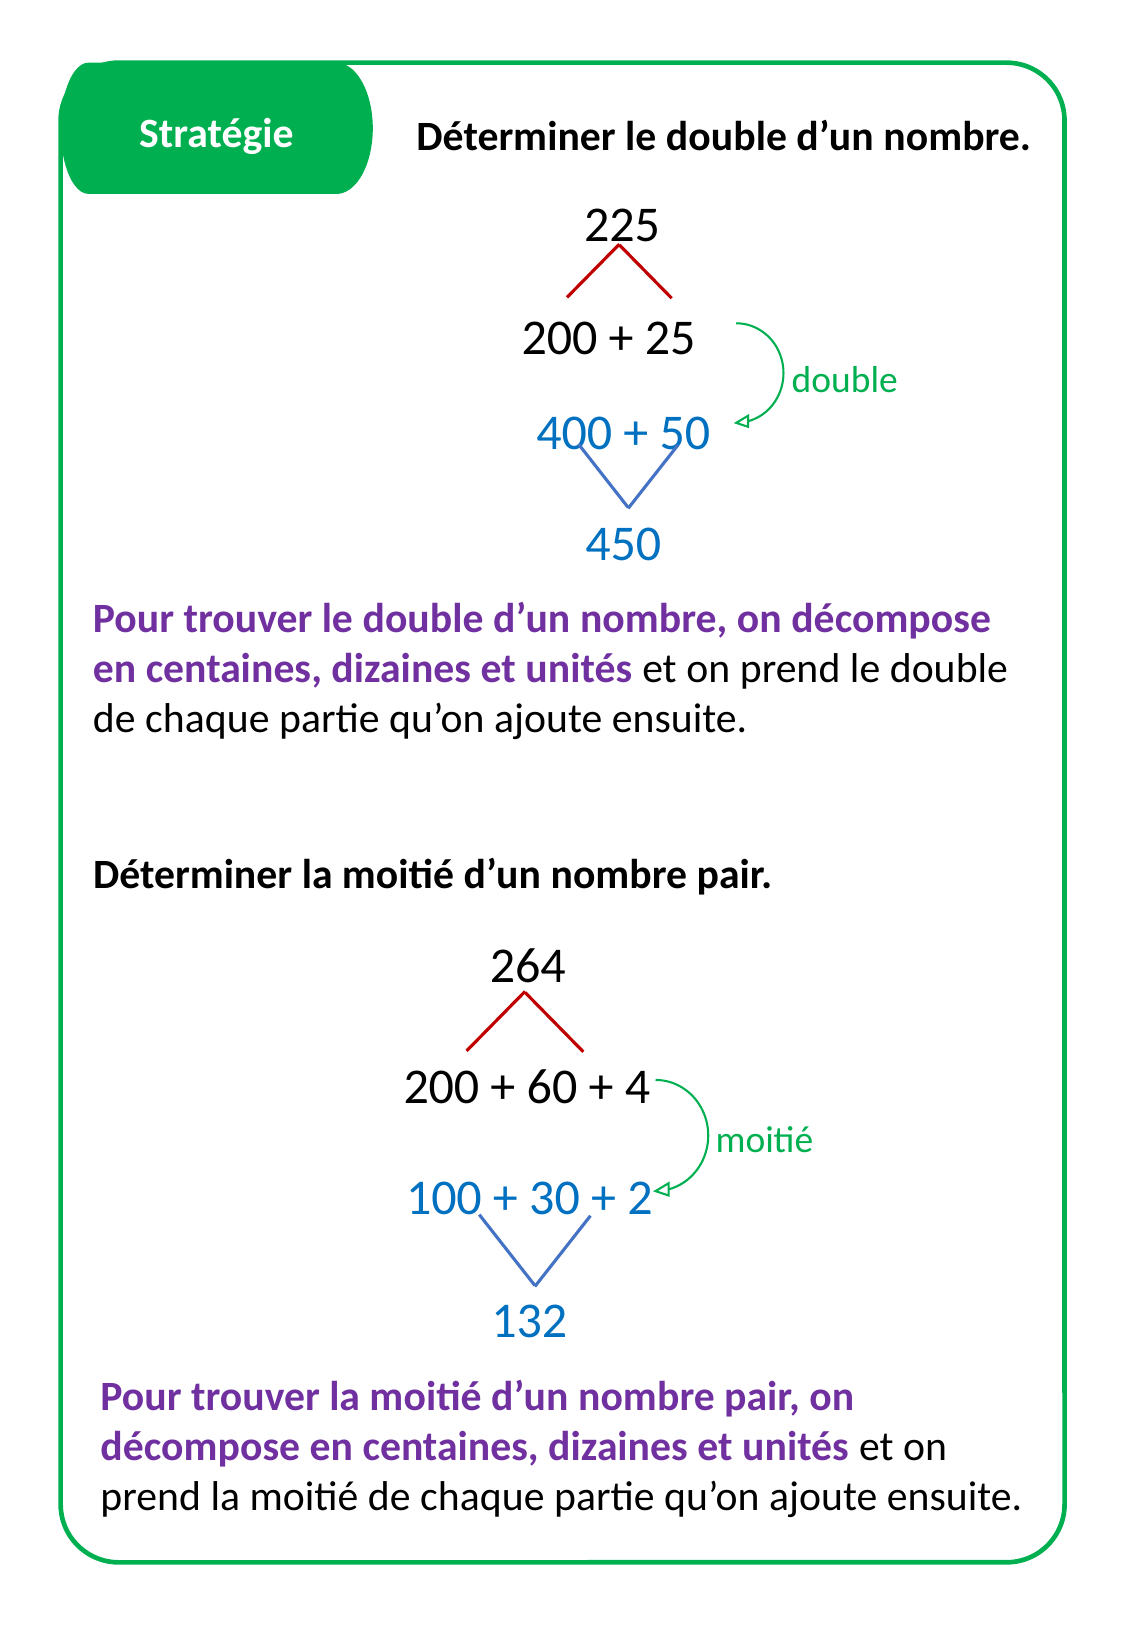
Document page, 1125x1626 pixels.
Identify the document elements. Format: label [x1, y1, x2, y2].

text_box [60, 62, 1119, 1563]
text_box [327, 184, 940, 566]
text_box [199, 924, 883, 1350]
